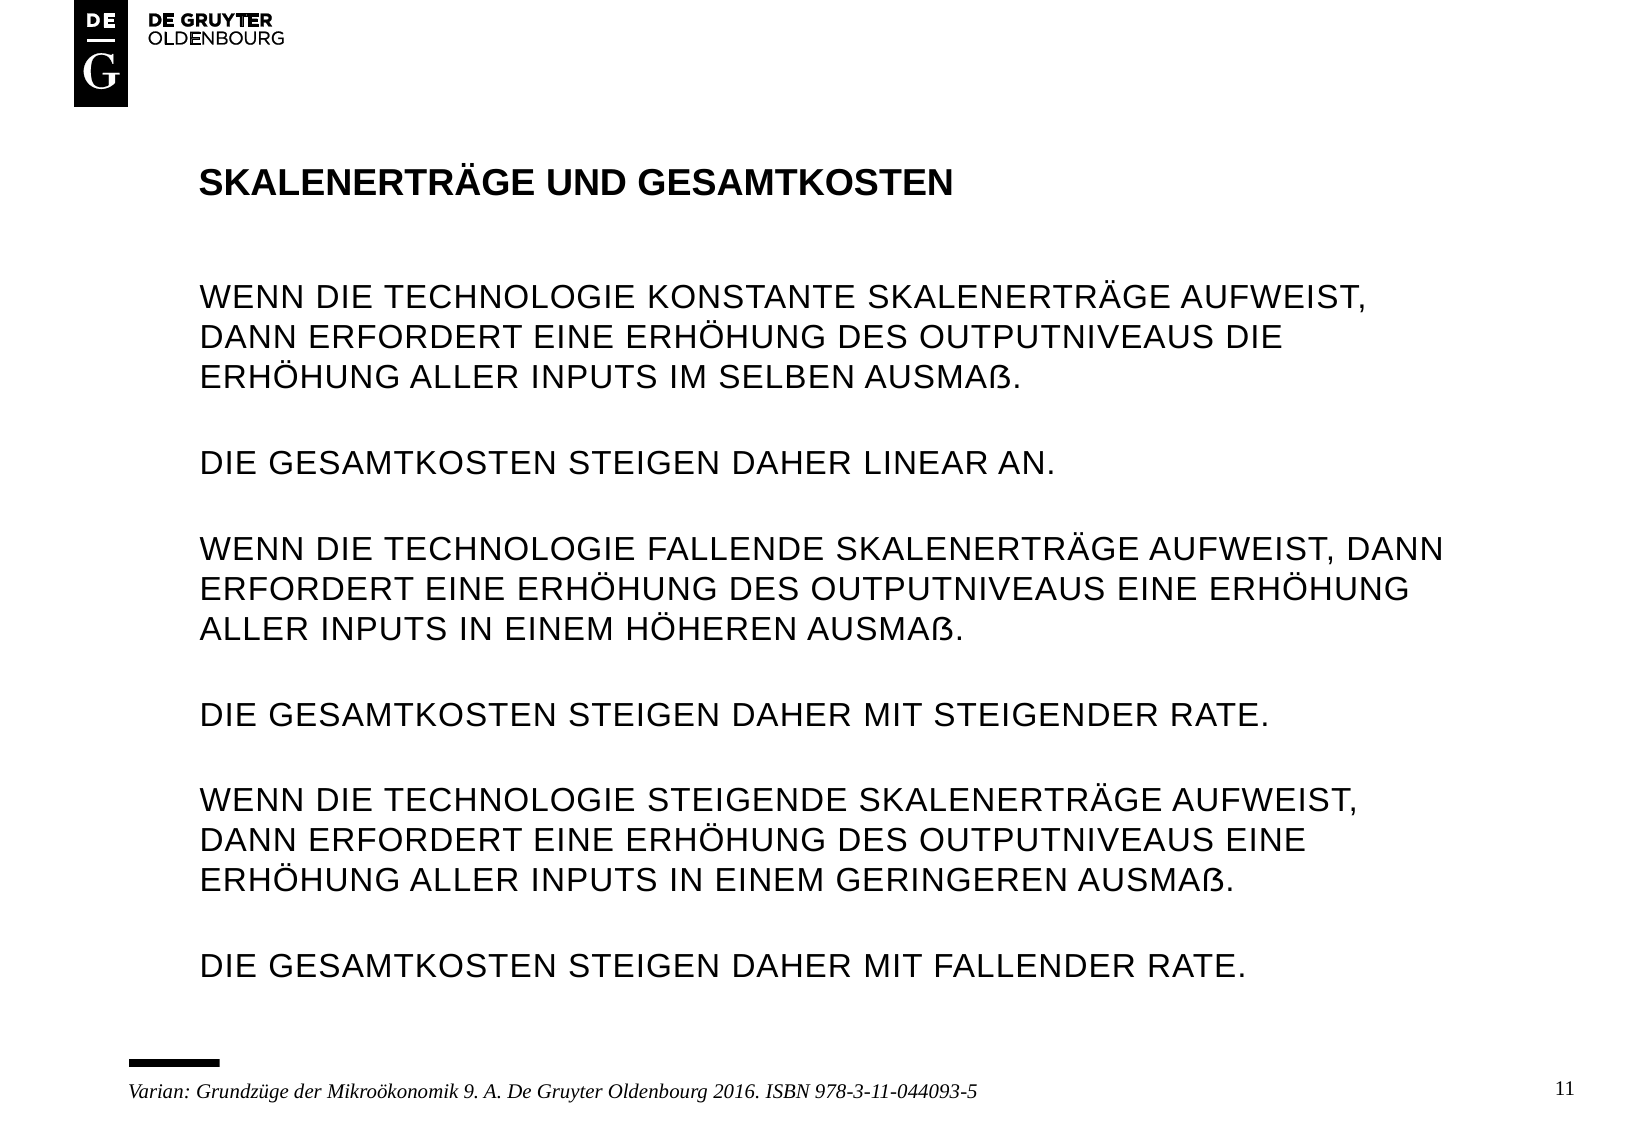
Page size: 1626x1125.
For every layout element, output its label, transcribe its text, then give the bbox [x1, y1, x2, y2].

text_box Wenn die technologie konstante skalenerträge aufweist, dann erfordert EINE ERHÖHUNG des outputniveaus die ERHÖHUNG aller inputs IM SELBEN AUSMAß. Die gesamtkosten STEIGEN DAHER LINEAR AN. Wenn die technologie fallende skalenerträge aufweist, dann erfordert eine ERHÖHUNG des outputniveaus EINE ERHÖHUNG aller inputs IN EINEM HÖHEREN AUSMAß. Die gesamtkosten steigen DAHER MIT STEIGENDER RATE. Wenn die technologie steigende skalenerträge aufweist, dann erfordert eine ERHÖHUNG des outputniveaus EINE ERHÖHUNG aller inputs IN EINEM GERINGEREN AUSMAß. Die gesamtkosten STEIGEN DAHER MIT FALLENDER RATE. [184, 268, 1466, 992]
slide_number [128, 1077, 1539, 1108]
slide_number 11 [1554, 1074, 1614, 1104]
title Skalenerträge und gesamtkosten [198, 157, 1625, 215]
list [142, 254, 1569, 998]
